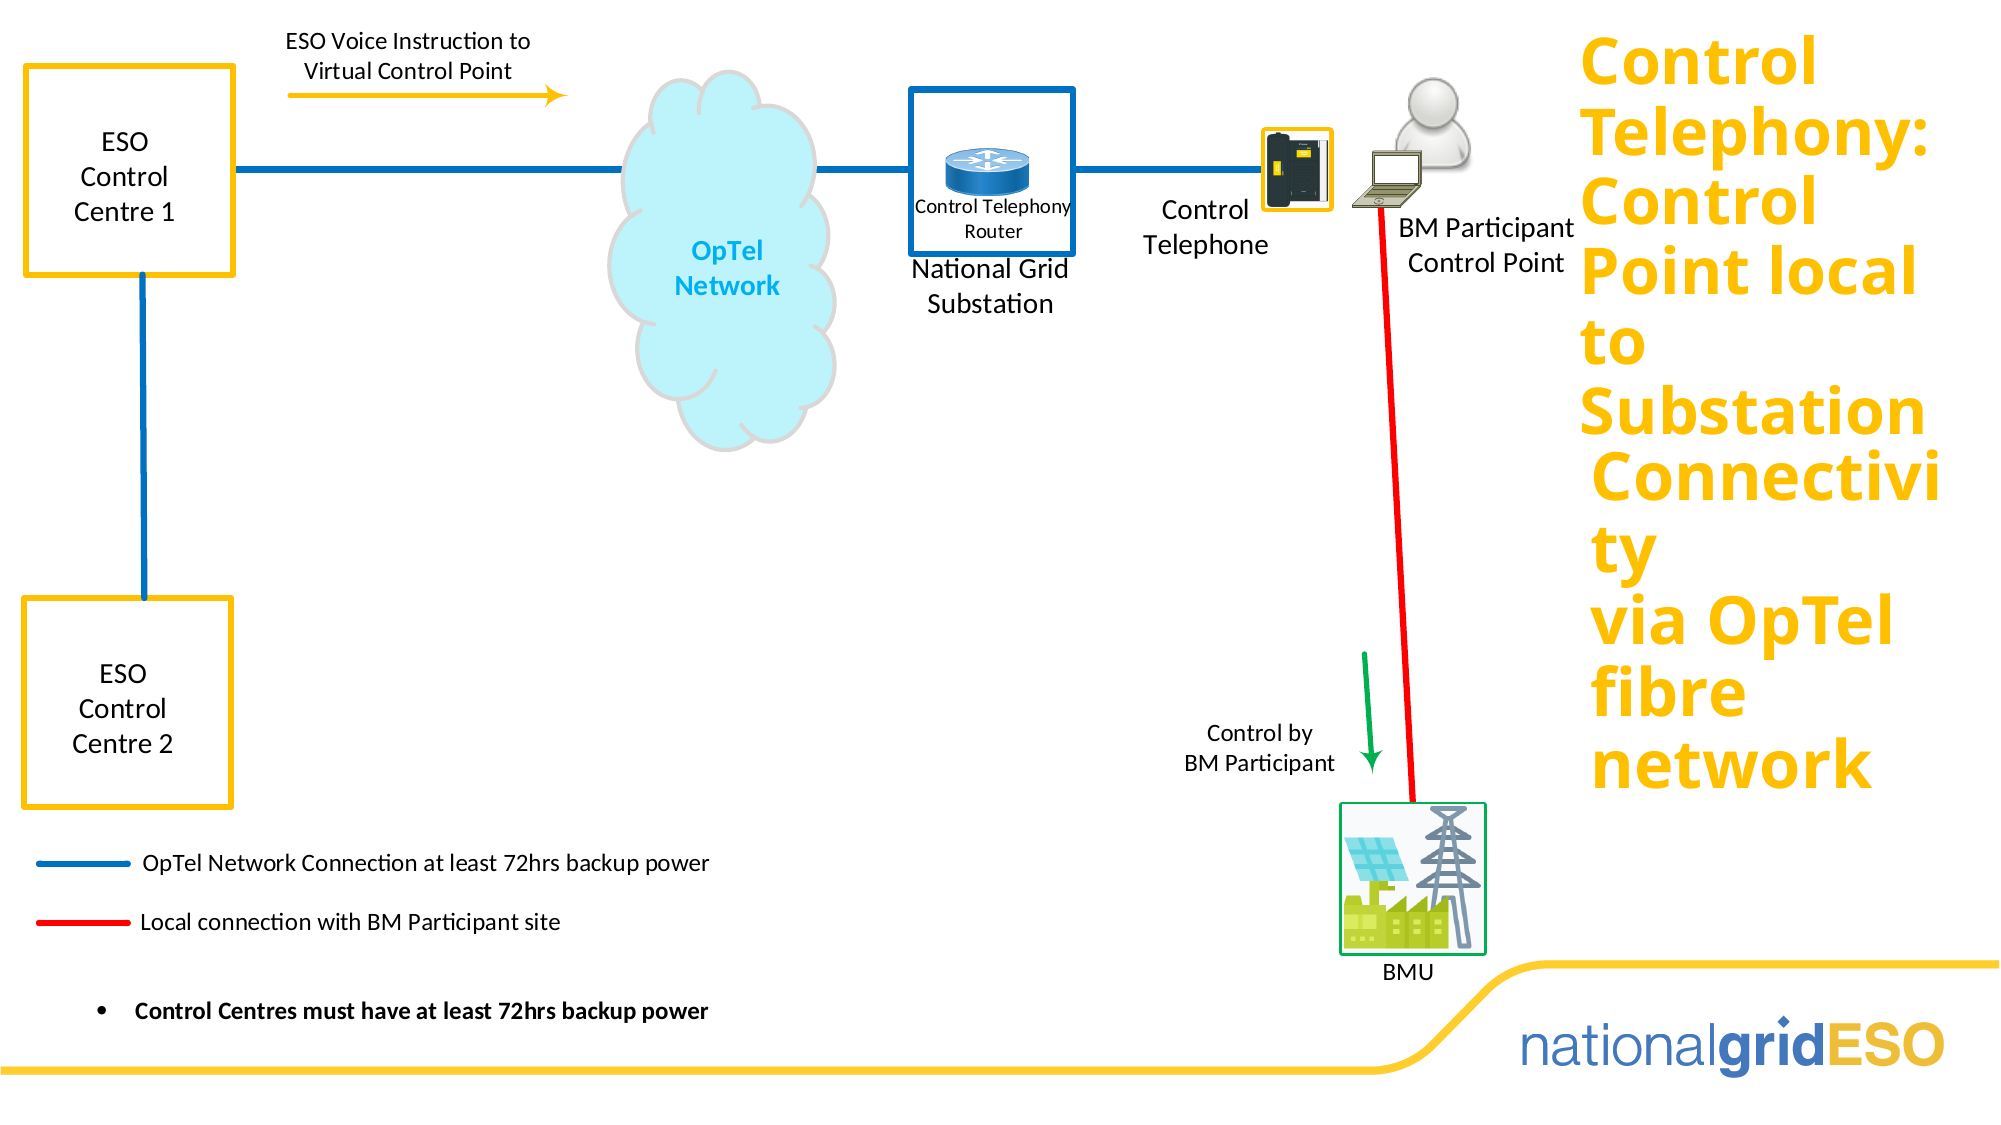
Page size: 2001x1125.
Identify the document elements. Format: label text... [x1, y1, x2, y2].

picture [0, 16, 2000, 1125]
text_box Connectivity via OpTel fibre network [1592, 405, 1983, 841]
title Control Telephony: Control Point local to Substation [1592, 21, 1973, 405]
